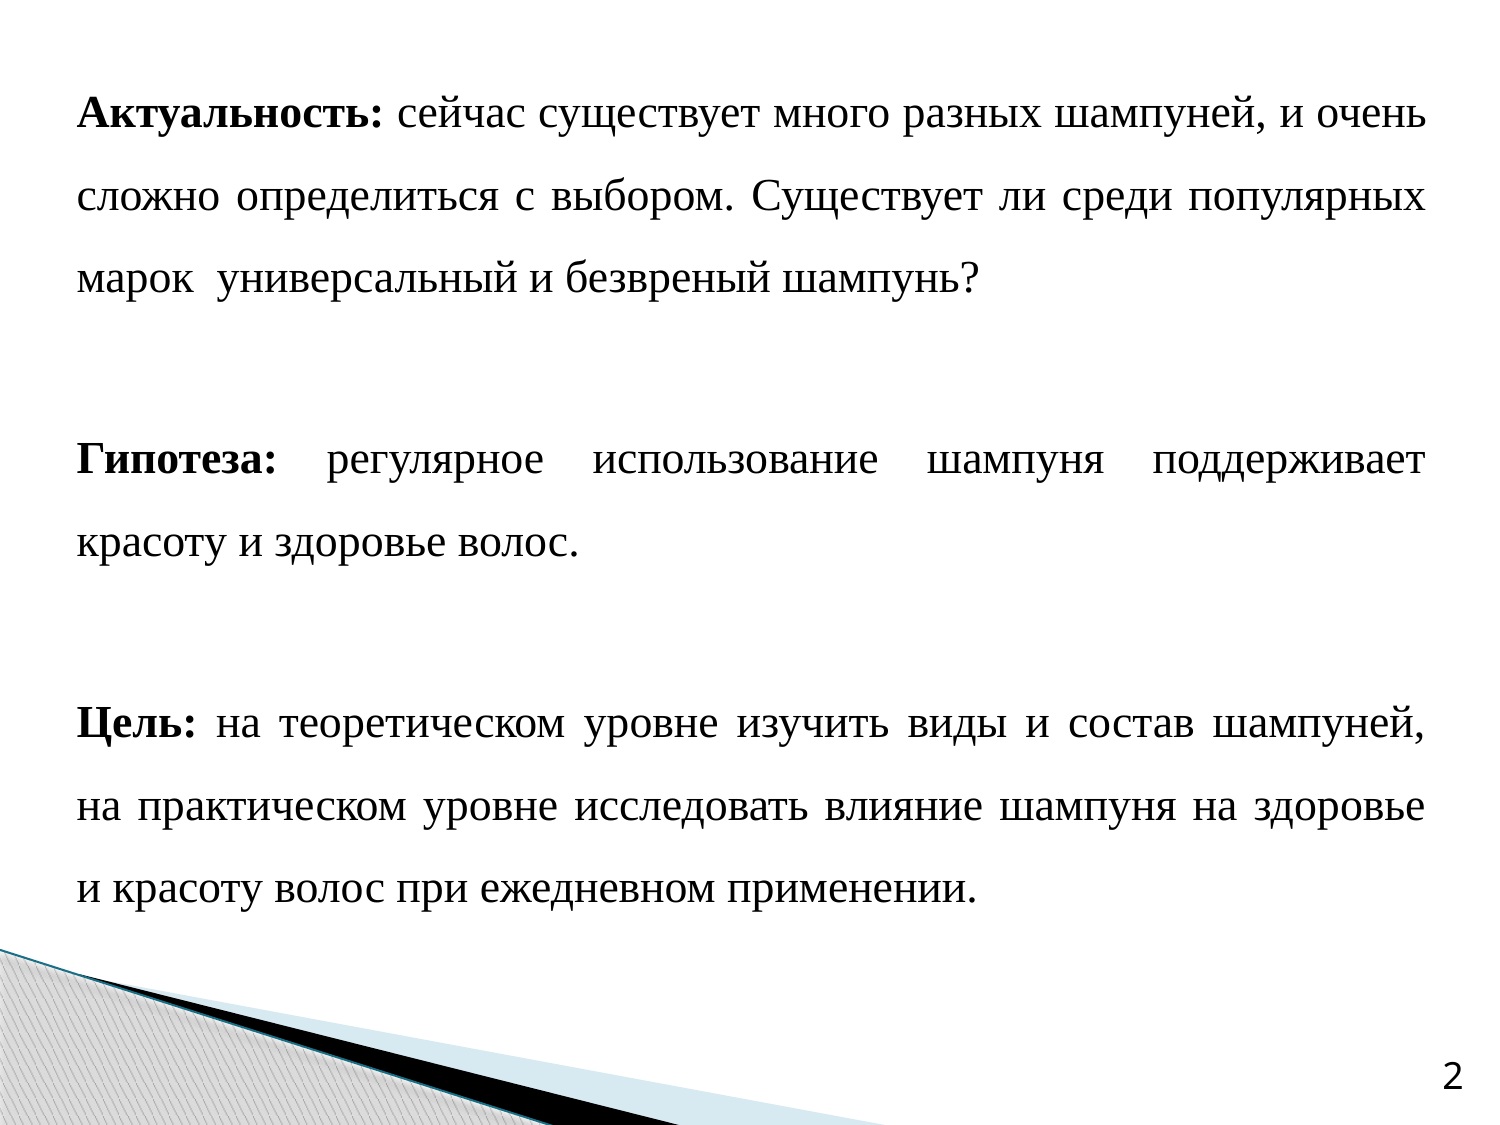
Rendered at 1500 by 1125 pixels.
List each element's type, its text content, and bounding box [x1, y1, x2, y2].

subtitle Актуальность: сейчас существует много разных шампуней, и очень сложно определиться с выбором. Существует ли среди популярных марок универсальный и безвреный шампунь? Гипотеза: регулярное использование шампуня поддерживает красоту и здоровье волос. Цель: на теоретическом уровне изучить виды и состав шампуней, на практическом уровне исследовать влияние шампуня на здоровье и красоту волос при ежедневном применении. [76, 54, 1427, 1000]
slide_number 2 [1418, 1051, 1479, 1112]
